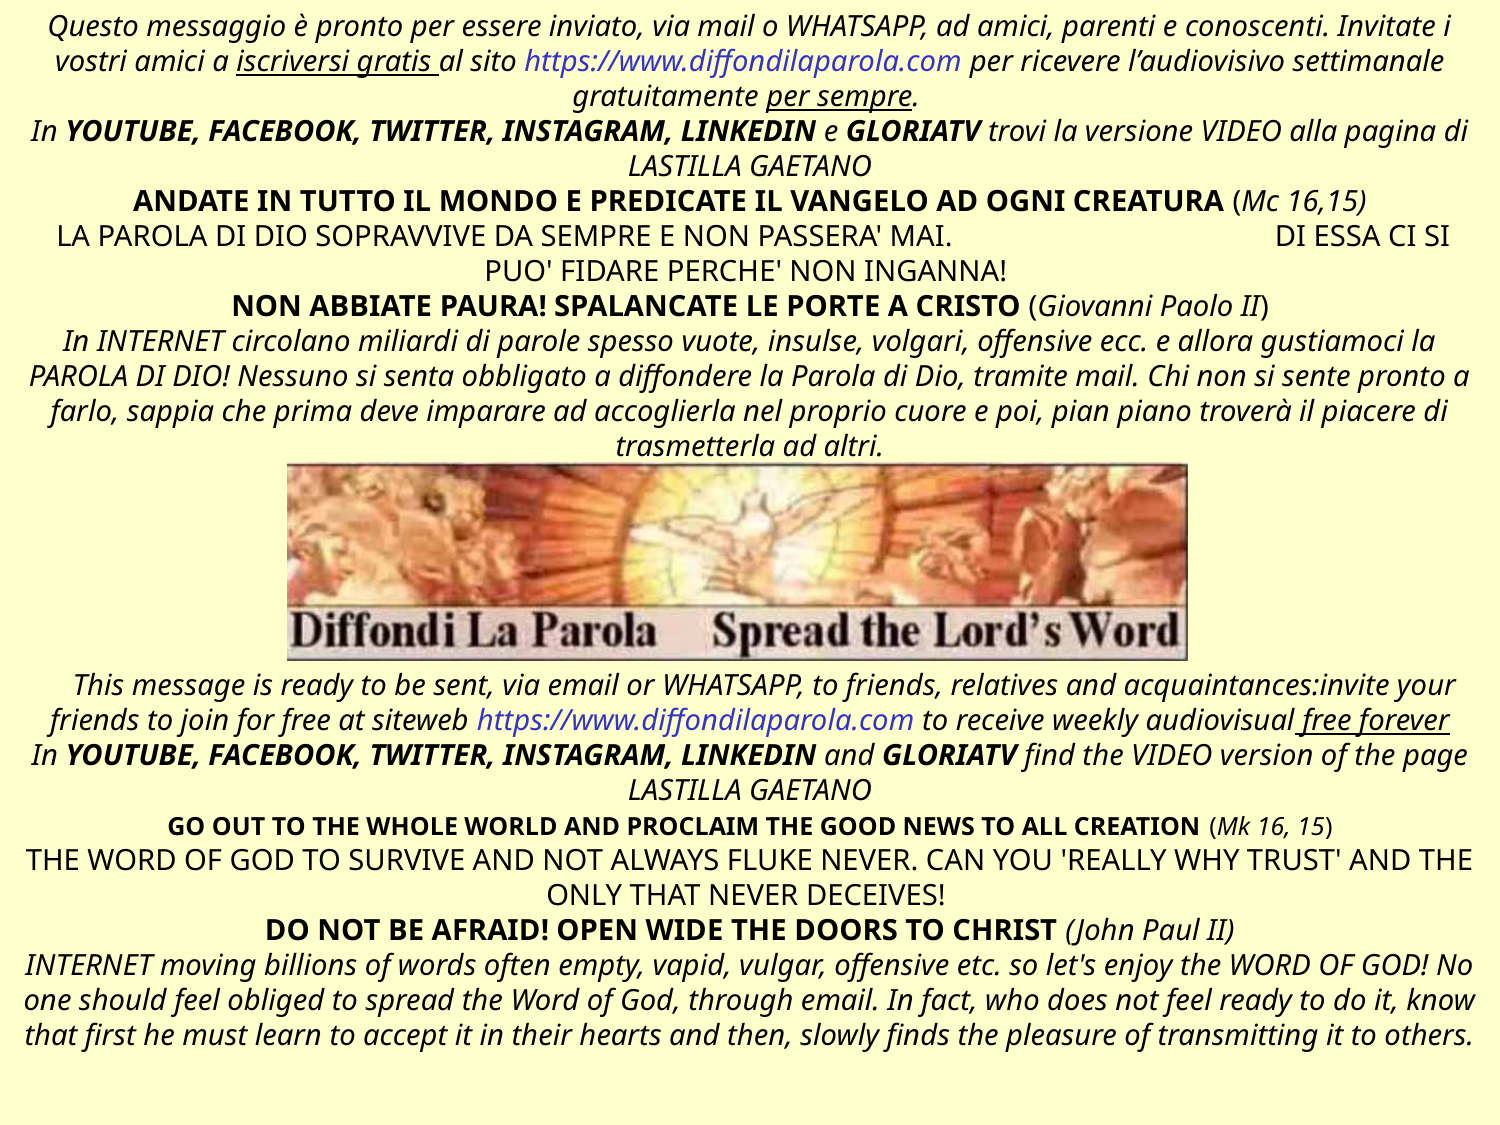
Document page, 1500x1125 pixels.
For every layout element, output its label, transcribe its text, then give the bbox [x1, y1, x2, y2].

text_box Questo messaggio è pronto per essere inviato, via mail o WHATSAPP, ad amici, parenti e conoscenti. Invitate i vostri amici a iscriversi gratis al sito https://www.diffondilaparola.com per ricevere l’audiovisivo settimanale gratuitamente per sempre. In YOUTUBE, FACEBOOK, TWITTER, INSTAGRAM, LINKEDIN e GLORIATV trovi la versione VIDEO alla pagina di LASTILLA GAETANO ANDATE IN TUTTO IL MONDO E PREDICATE IL VANGELO AD OGNI CREATURA (Mc 16,15) LA PAROLA DI DIO SOPRAVVIVE DA SEMPRE E NON PASSERA' MAI. DI ESSA CI SI PUO' FIDARE PERCHE' NON INGANNA! NON ABBIATE PAURA! SPALANCATE LE PORTE A CRISTO (Giovanni Paolo II) In INTERNET circolano miliardi di parole spesso vuote, insulse, volgari, offensive ecc. e allora gustiamoci la PAROLA DI DIO! Nessuno si senta obbligato a diffondere la Parola di Dio, tramite mail. Chi non si sente pronto a farlo, sappia che prima deve imparare ad accoglierla nel proprio cuore e poi, pian piano troverà il piacere di trasmetterla ad altri. This message is ready to be sent, via email or WHATSAPP, to friends, relatives and acquaintances:invite your friends to join for free at siteweb https://www.diffondilaparola.com to receive weekly audiovisual free forever In YOUTUBE, FACEBOOK, TWITTER, INSTAGRAM, LINKEDIN and GLORIATV find the VIDEO version of the page LASTILLA GAETANO GO OUT TO THE WHOLE WORLD AND PROCLAIM THE GOOD NEWS TO ALL CREATION (Mk 16, 15) THE WORD OF GOD TO SURVIVE AND NOT ALWAYS FLUKE NEVER. CAN YOU 'REALLY WHY TRUST' AND THE ONLY THAT NEVER DECEIVES! DO NOT BE AFRAID! OPEN WIDE THE DOORS TO CHRIST (John Paul II) INTERNET moving billions of words often empty, vapid, vulgar, offensive etc. so let's enjoy the WORD OF GOD! No one should feel obliged to spread the Word of God, through email. In fact, who does not feel ready to do it, know that first he must learn to accept it in their hearts and then, slowly finds the pleasure of transmitting it to others. [0, 0, 1500, 1059]
picture [287, 462, 1188, 661]
